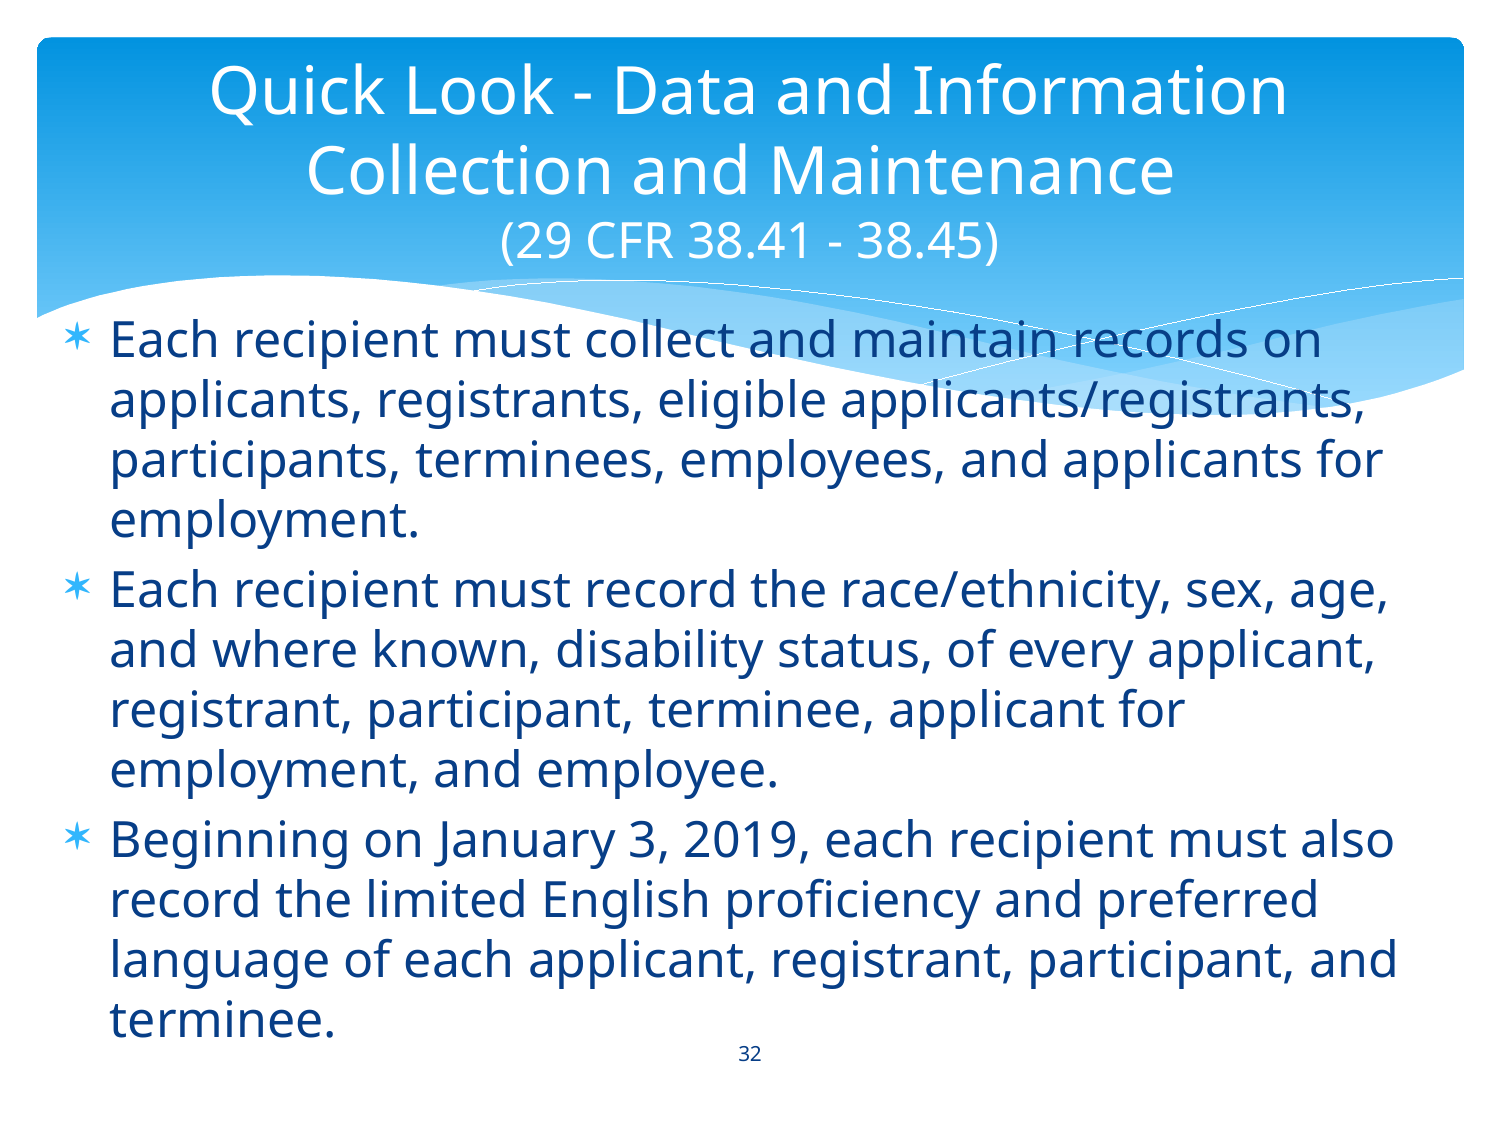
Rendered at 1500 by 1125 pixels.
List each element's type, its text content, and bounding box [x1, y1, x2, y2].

list Each recipient must collect and maintain records on applicants, registrants, eligible applicants/registrants, participants, terminees, employees, and applicants for employment. Each recipient must record the race/ethnicity, sex, age, and where known, disability status, of every applicant, registrant, participant, terminee, applicant for employment, and employee. Beginning on January 3, 2019, each recipient must also record the limited English proficiency and preferred language of each applicant, registrant, participant, and terminee. [50, 299, 1463, 1005]
slide_number 32 [654, 1025, 846, 1086]
title Quick Look - Data and Information Collection and Maintenance (29 CFR 38.41 - 38.45) [75, 55, 1425, 261]
